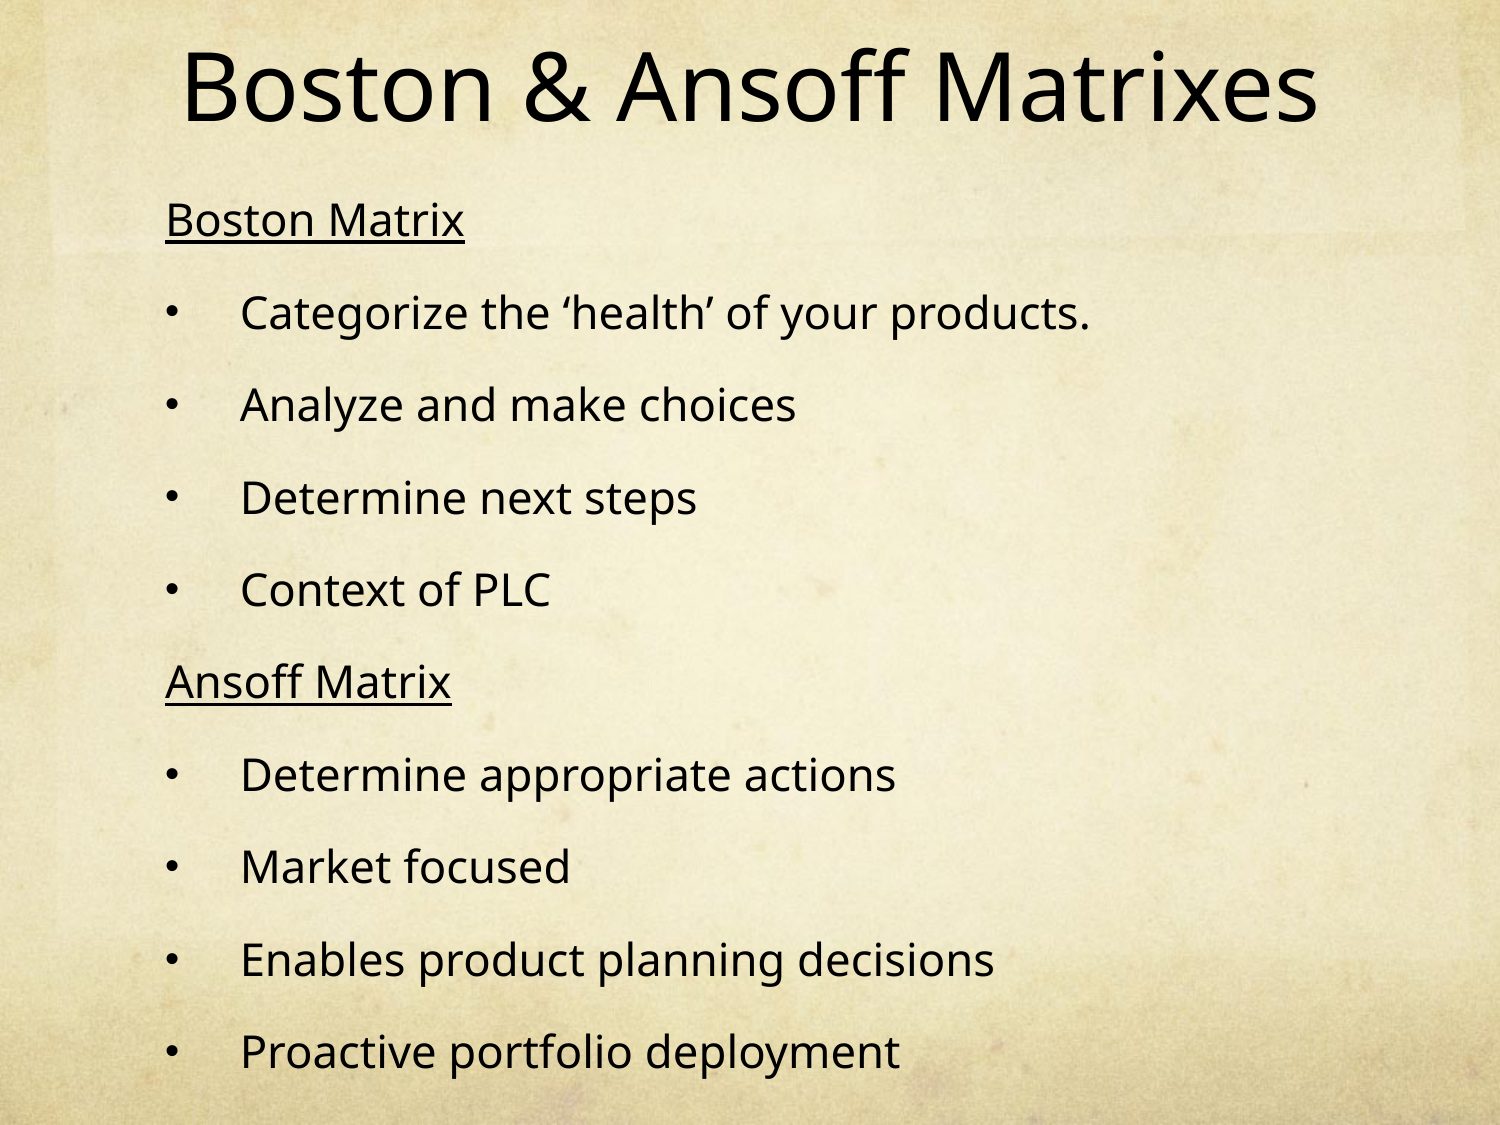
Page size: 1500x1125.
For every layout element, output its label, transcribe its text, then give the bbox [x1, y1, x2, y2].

title Boston & Ansoff Matrixes [150, 38, 1350, 127]
picture [0, 0, 1500, 1125]
list Boston Matrix Categorize the ‘health’ of your products. Analyze and make choices Determine next steps Context of PLC Ansoff Matrix Determine appropriate actions Market focused Enables product planning decisions Proactive portfolio deployment [150, 183, 1350, 1093]
